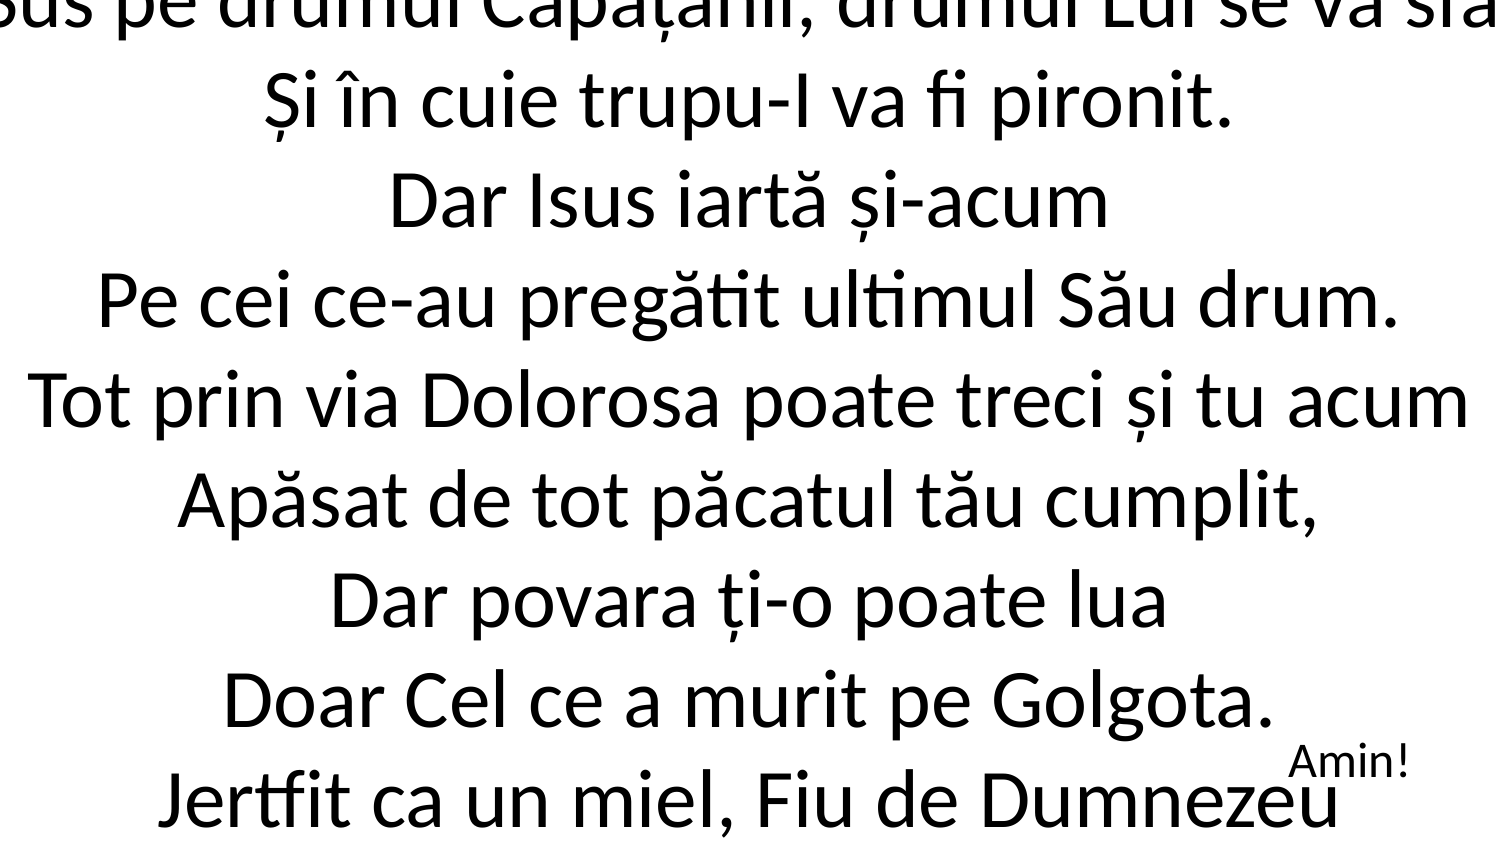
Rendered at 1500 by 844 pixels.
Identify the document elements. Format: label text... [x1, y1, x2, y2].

text_box Amin! [1273, 674, 1427, 795]
text_box 2. Sus pe drumul Căpățânii, drumul Lui se va sfârși, Și în cuie trupu-I va fi pironit. Dar Isus iartă și-acum Pe cei ce-au pregătit ultimul Său drum. Tot prin via Dolorosa poate treci și tu acum Apăsat de tot păcatul tău cumplit, Dar povara ți-o poate lua Doar Cel ce a murit pe Golgota. Jertfit ca un miel, Fiu de Dumnezeu Cu crucea a urcat pe Golgota. [0, 0, 1500, 844]
